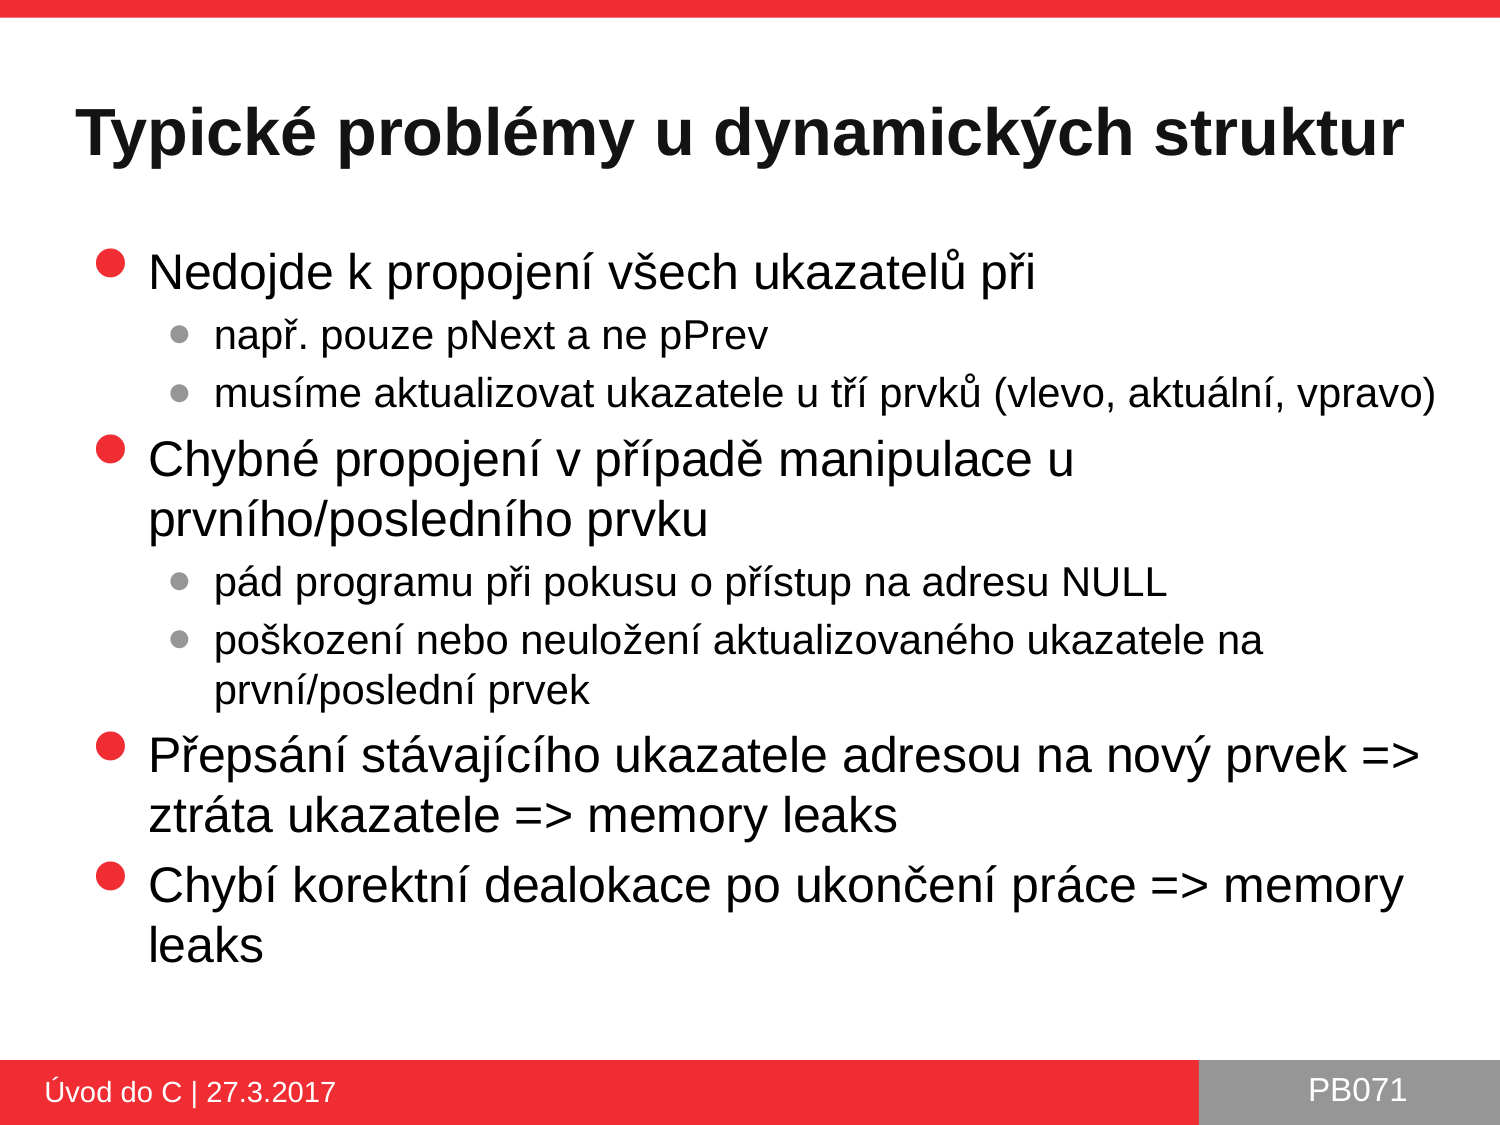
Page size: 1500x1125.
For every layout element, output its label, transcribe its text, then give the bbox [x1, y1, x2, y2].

list Nedojde k propojení všech ukazatelů při např. pouze pNext a ne pPrev musíme aktualizovat ukazatele u tří prvků (vlevo, aktuální, vpravo) Chybné propojení v případě manipulace u prvního/posledního prvku pád programu při pokusu o přístup na adresu NULL poškození nebo neuložení aktualizovaného ukazatele na první/poslední prvek Přepsání stávajícího ukazatele adresou na nový prvek => ztráta ukazatele => memory leaks Chybí korektní dealokace po ukončení práce => memory leaks [76, 231, 1459, 1024]
title Typické problémy u dynamických struktur [75, 45, 1471, 208]
footer Úvod do C | 27.3.2017 [29, 1065, 1199, 1125]
